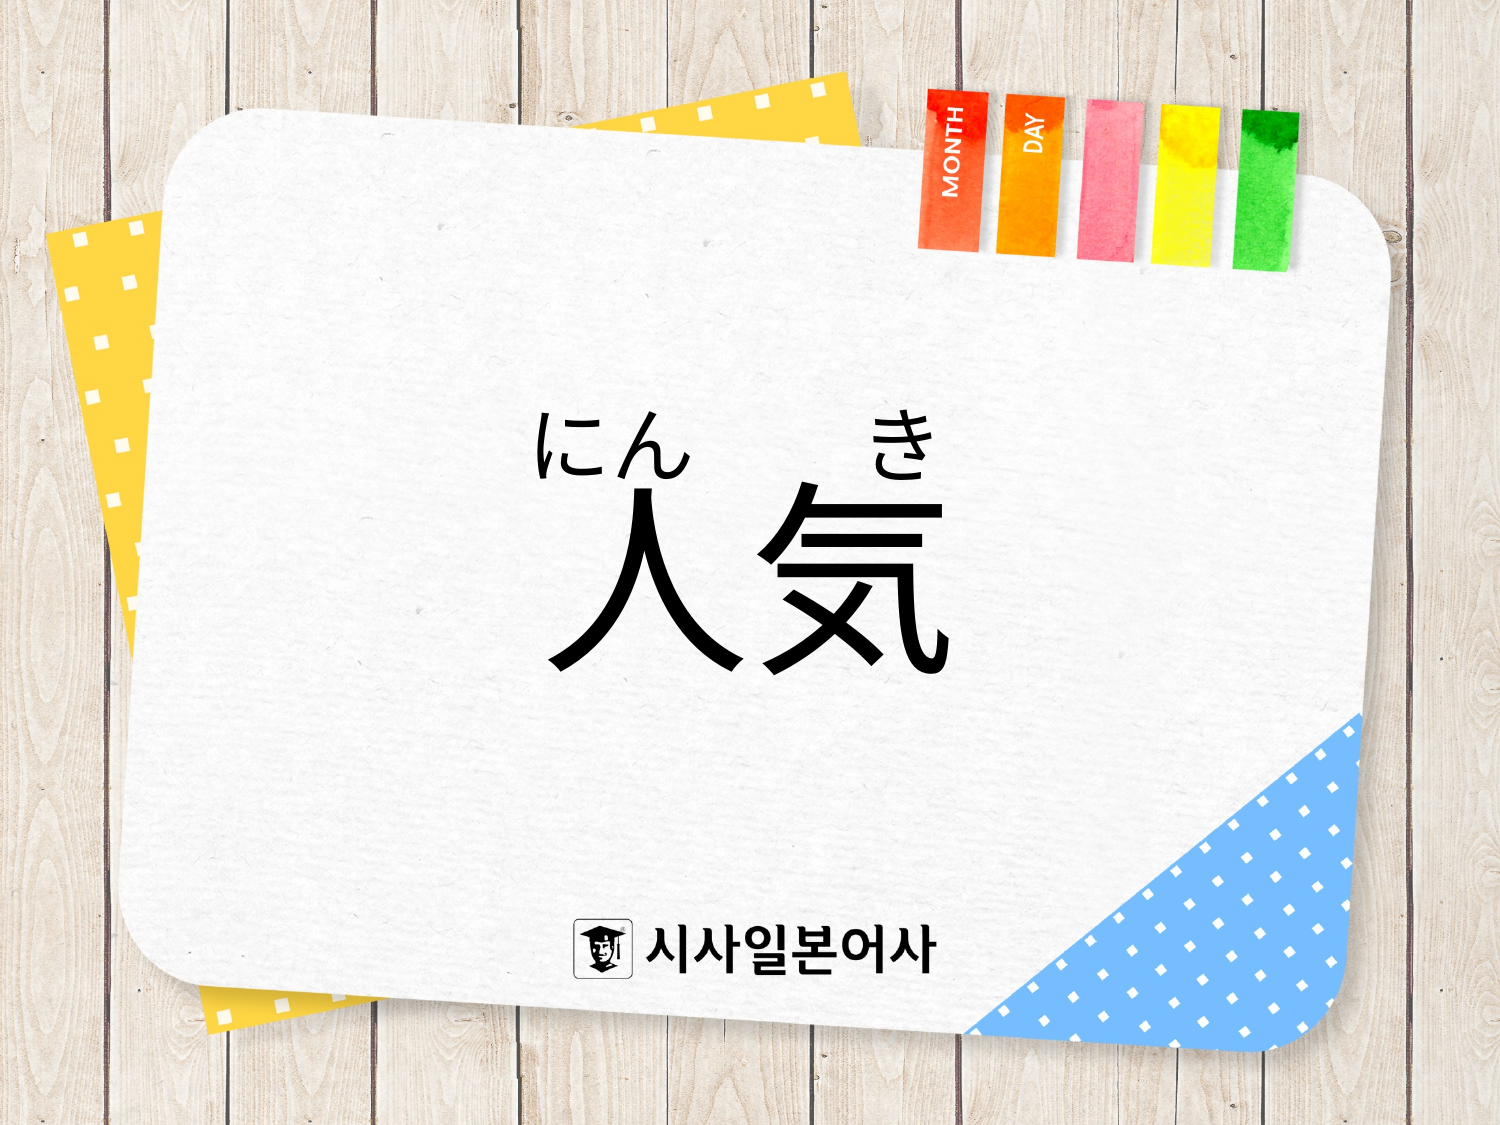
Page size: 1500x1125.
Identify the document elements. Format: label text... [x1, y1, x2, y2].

text_box にん き [513, 385, 959, 501]
picture [0, 0, 1500, 1125]
title 人気 [75, 338, 1425, 811]
